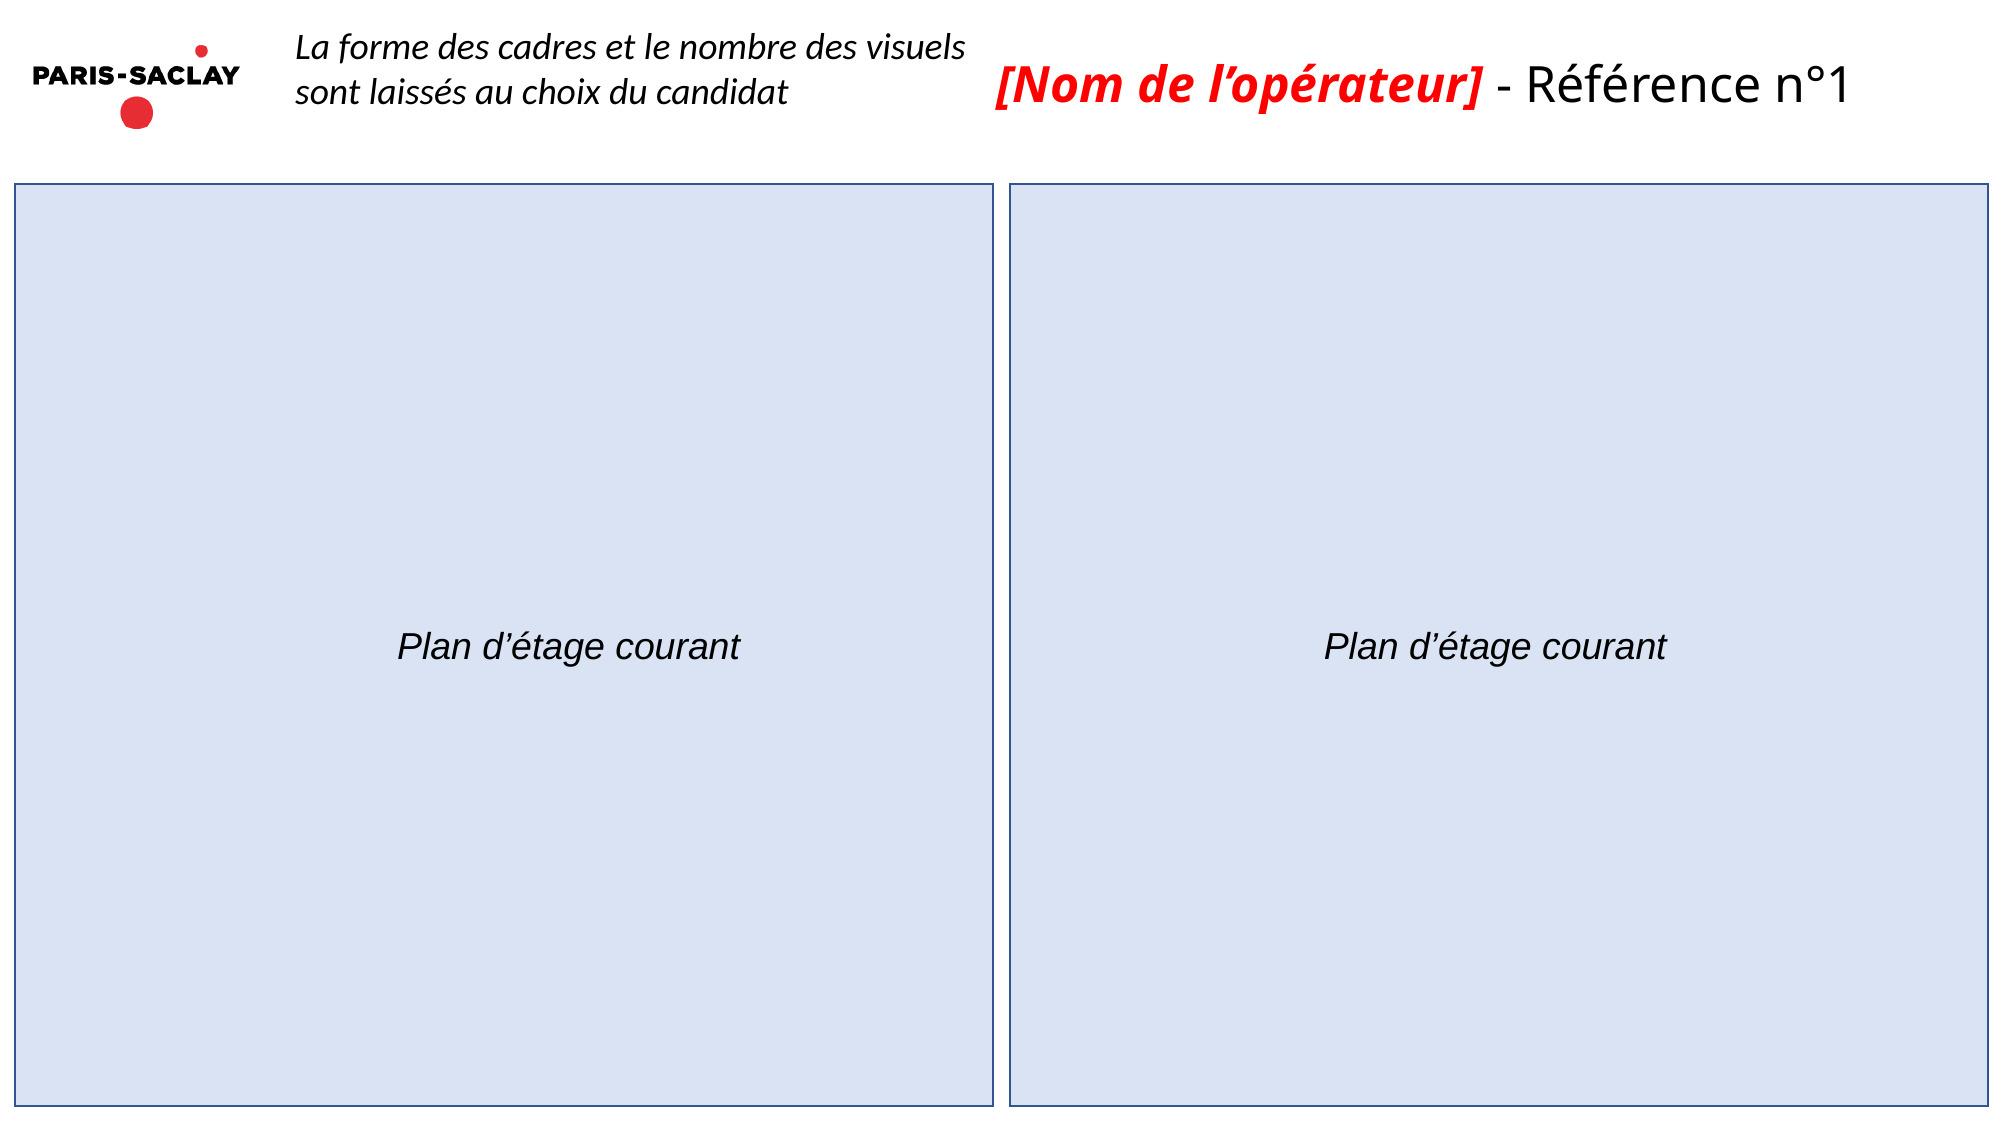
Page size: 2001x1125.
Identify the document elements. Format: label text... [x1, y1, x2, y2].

text_box Plan d’étage courant [1309, 614, 1779, 675]
text_box [Nom de l’opérateur] - Référence n°1 [981, 44, 2000, 120]
text_box [14, 183, 994, 1107]
text_box Plan d’étage courant [382, 614, 783, 675]
text_box La forme des cadres et le nombre des visuels sont laissés au choix du candidat [280, 14, 1683, 120]
text_box [1009, 183, 1989, 1107]
picture [0, 18, 273, 155]
